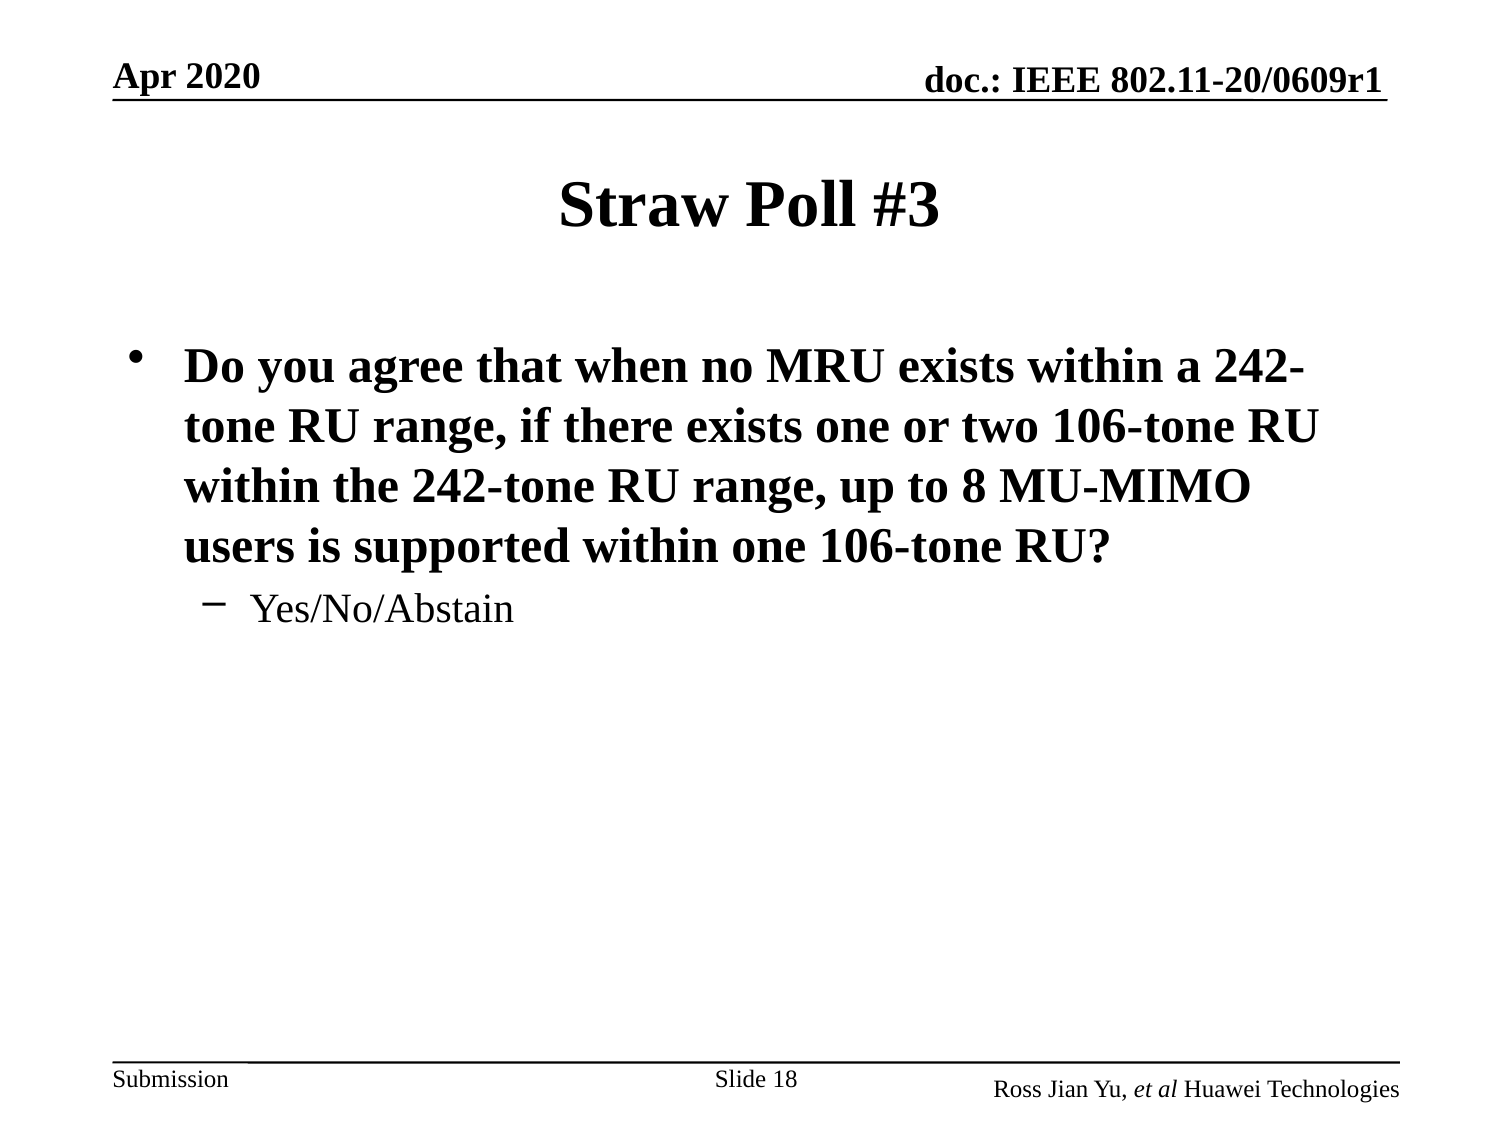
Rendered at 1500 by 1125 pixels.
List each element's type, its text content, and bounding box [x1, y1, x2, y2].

slide_number Slide 18 [712, 1061, 800, 1093]
list Do you agree that when no MRU exists within a 242-tone RU range, if there exists one or two 106-tone RU within the 242-tone RU range, up to 8 MU-MIMO users is supported within one 106-tone RU? Yes/No/Abstain [112, 324, 1388, 1001]
title Straw Poll #3 [112, 112, 1388, 288]
